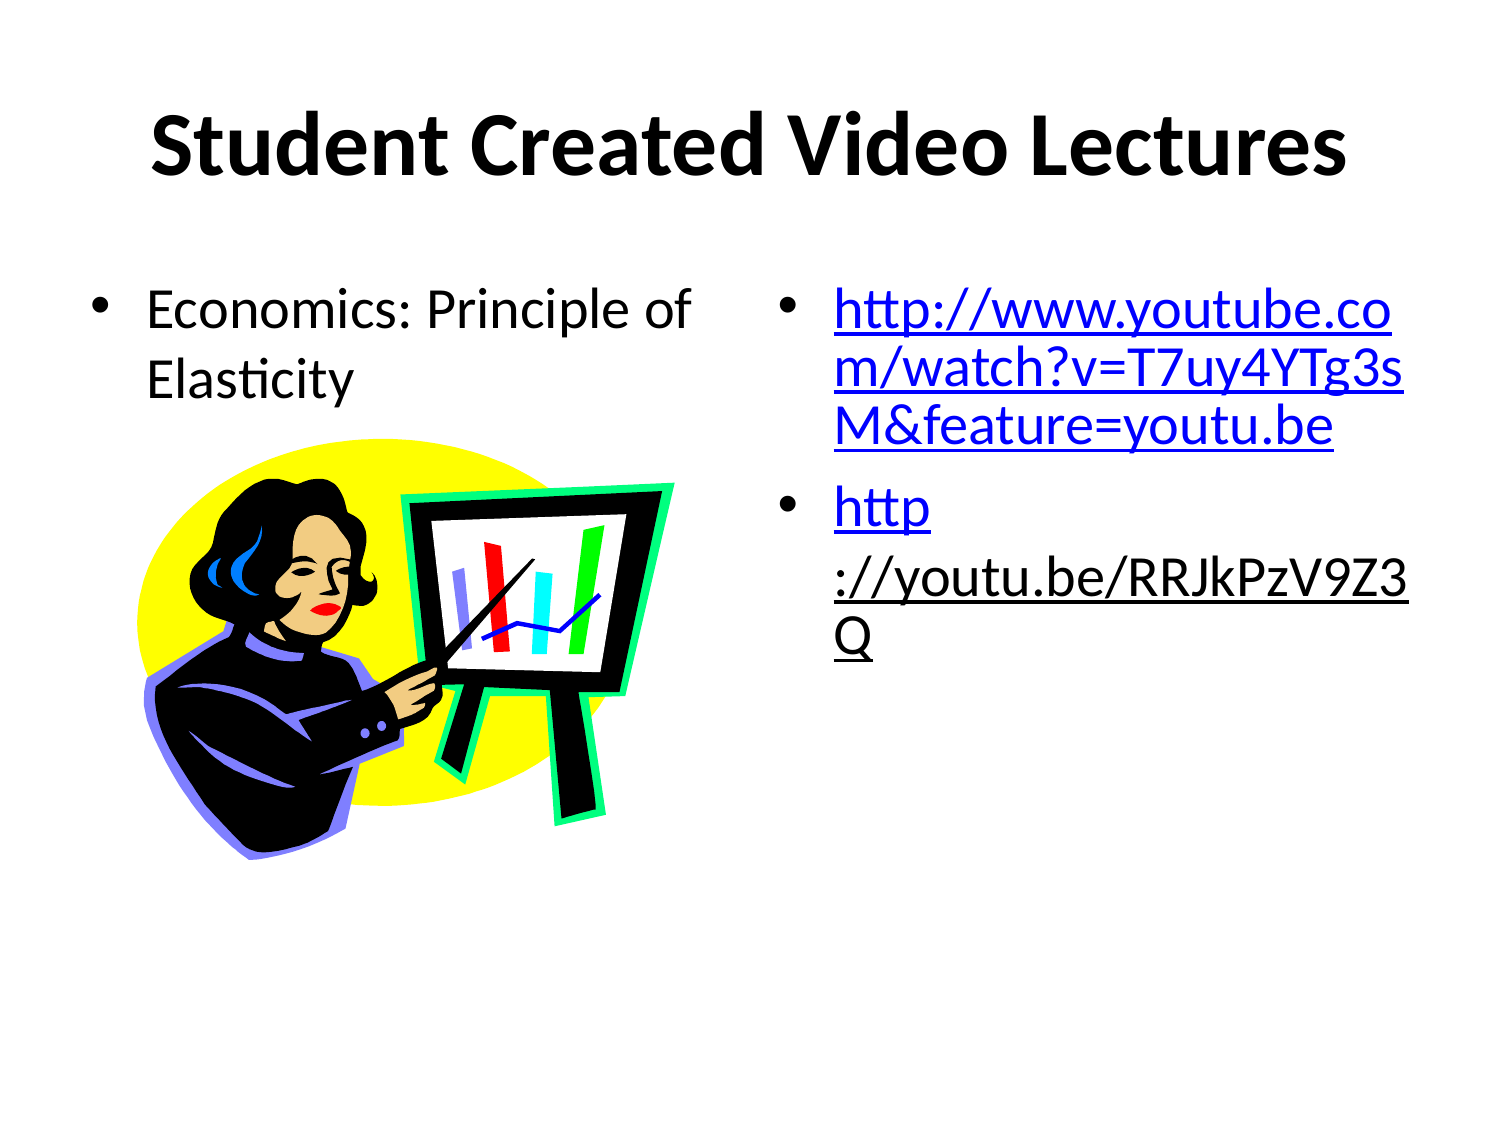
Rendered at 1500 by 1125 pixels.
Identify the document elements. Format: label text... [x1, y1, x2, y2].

picture [136, 438, 675, 861]
list Economics: Principle of Elasticity [75, 262, 738, 1005]
list http://www.youtube.com/watch?v=T7uy4YTg3sM&feature=youtu.be http://youtu.be/RRJkPzV9Z3Q [762, 262, 1425, 1005]
title Student Created Video Lectures [75, 45, 1425, 233]
